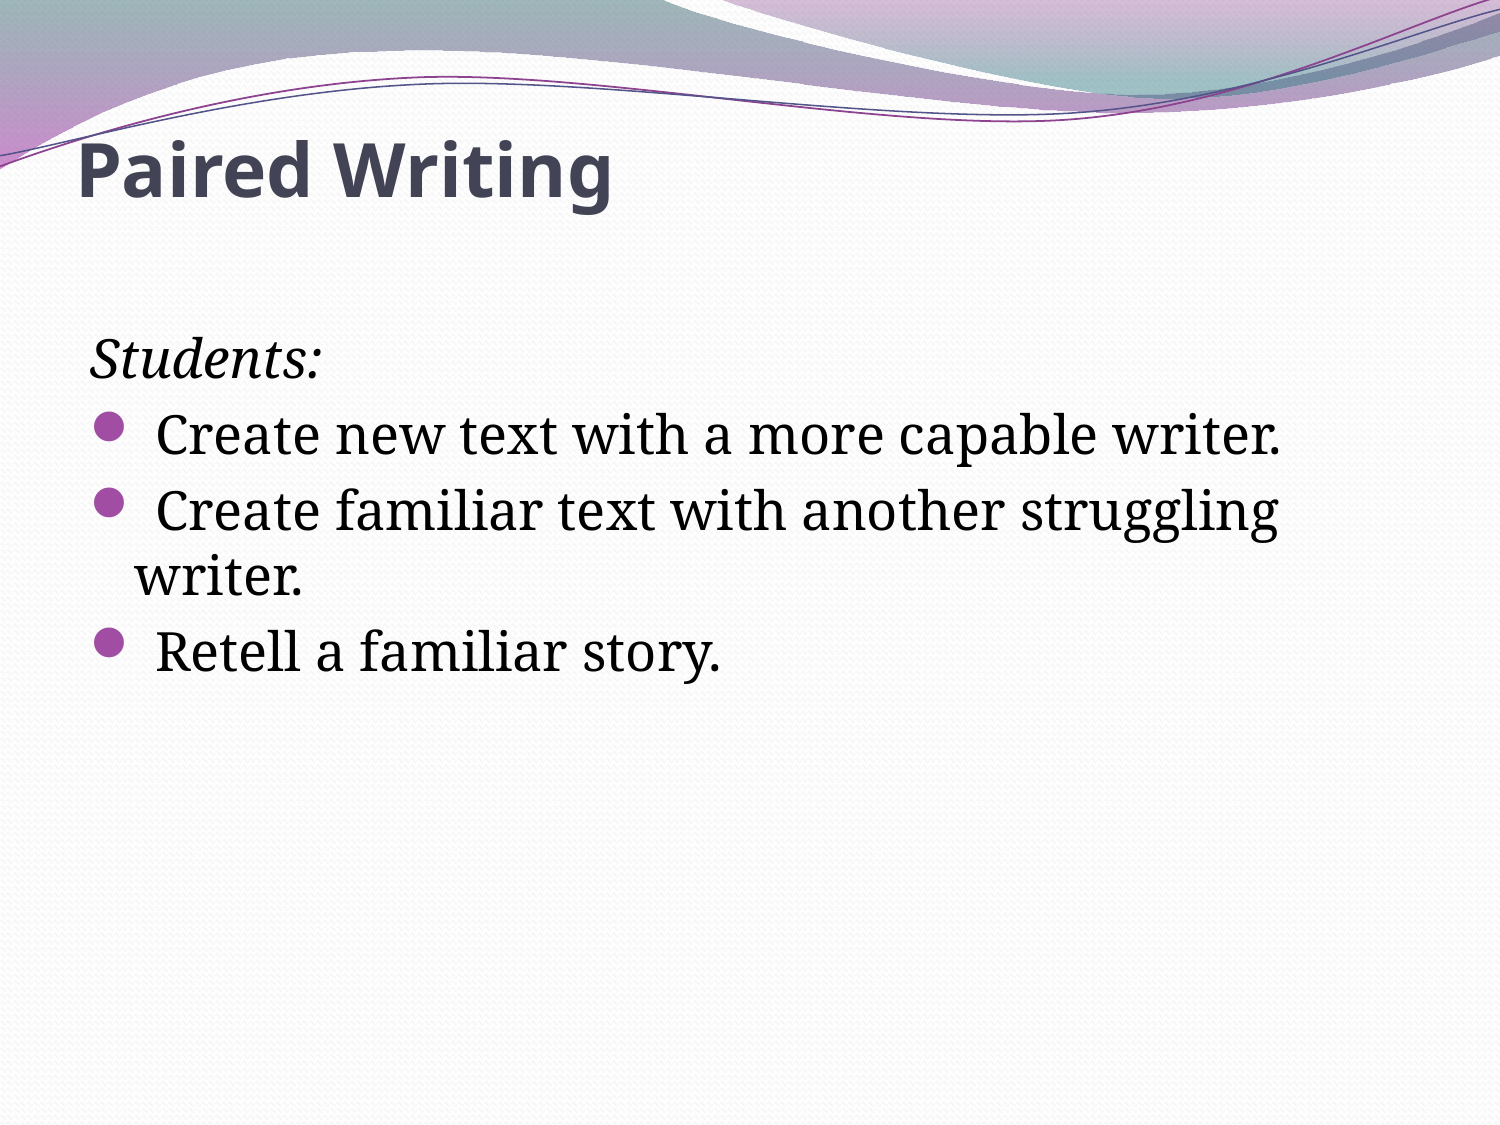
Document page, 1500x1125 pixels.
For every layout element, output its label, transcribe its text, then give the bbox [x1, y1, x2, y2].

list Students: Create new text with a more capable writer. Create familiar text with another struggling writer. Retell a familiar story. [75, 317, 1425, 1038]
title Paired Writing [75, 115, 1425, 303]
